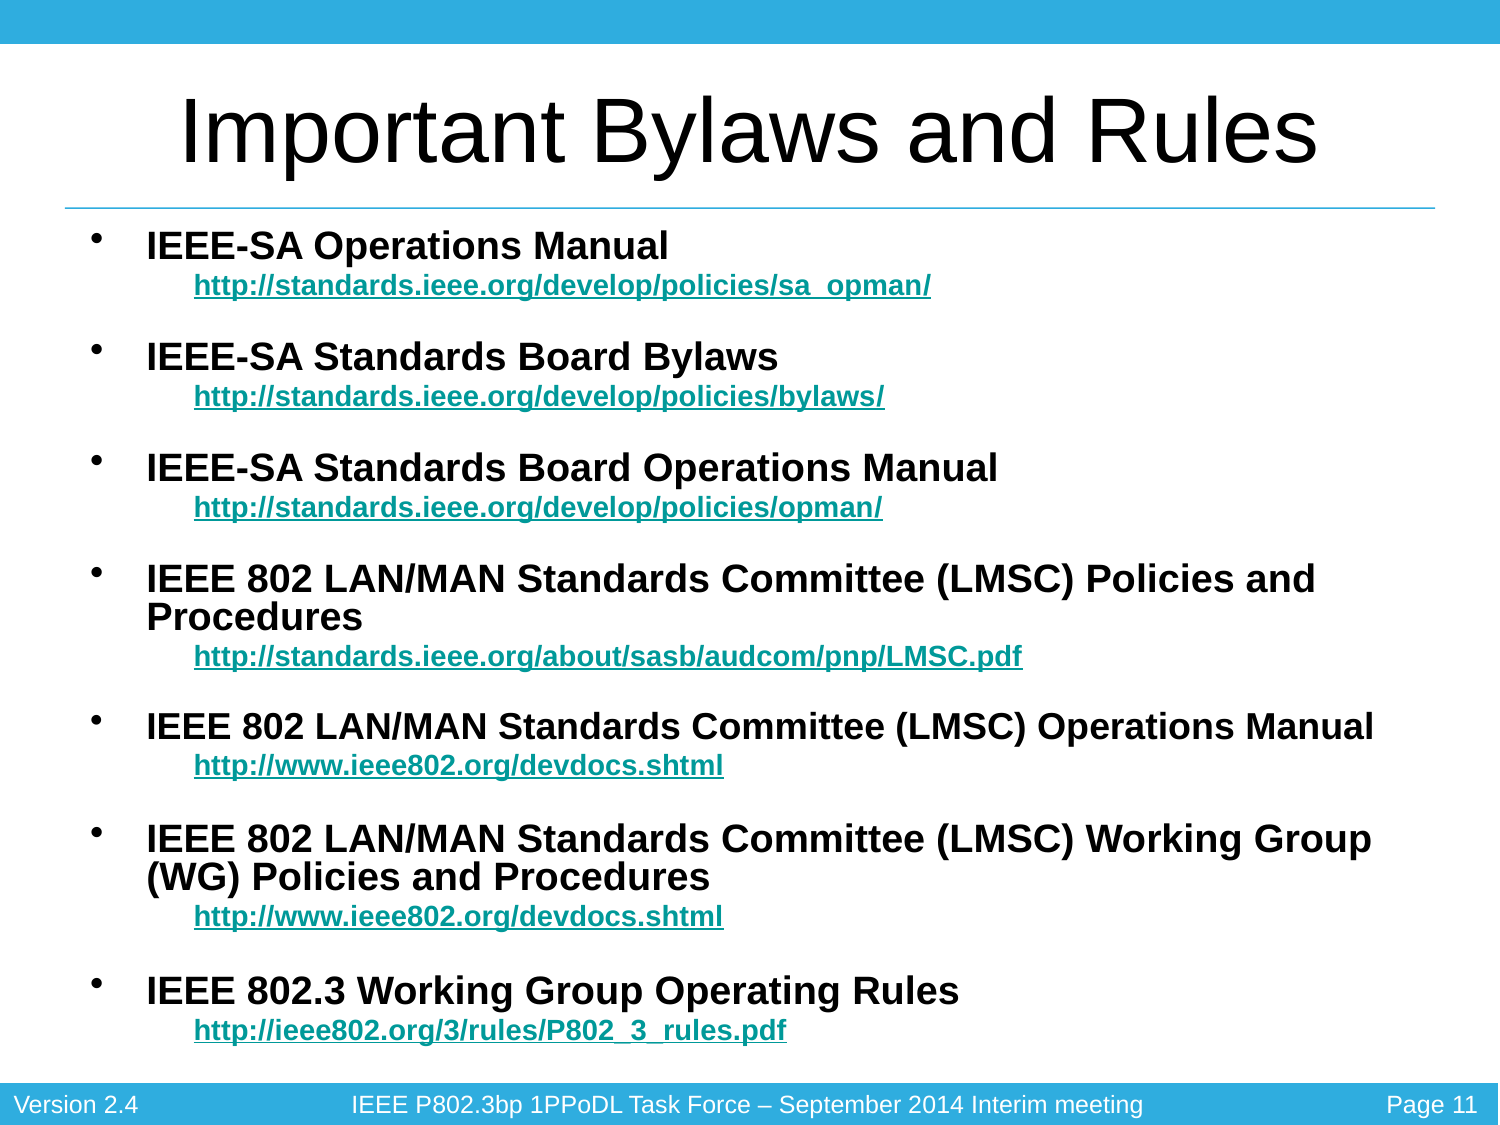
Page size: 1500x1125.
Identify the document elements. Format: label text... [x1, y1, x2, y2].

list IEEE-SA Operations Manual http://standards.ieee.org/develop/policies/sa_opman/ IEEE-SA Standards Board Bylaws http://standards.ieee.org/develop/policies/bylaws/ IEEE-SA Standards Board Operations Manual http://standards.ieee.org/develop/policies/opman/ IEEE 802 LAN/MAN Standards Committee (LMSC) Policies and Procedures http://standards.ieee.org/about/sasb/audcom/pnp/LMSC.pdf IEEE 802 LAN/MAN Standards Committee (LMSC) Operations Manual http://www.ieee802.org/devdocs.shtml IEEE 802 LAN/MAN Standards Committee (LMSC) Working Group (WG) Policies and Procedures http://www.ieee802.org/devdocs.shtml IEEE 802.3 Working Group Operating Rules http://ieee802.org/3/rules/P802_3_rules.pdf [74, 221, 1477, 965]
title Important Bylaws and Rules [74, 66, 1426, 197]
